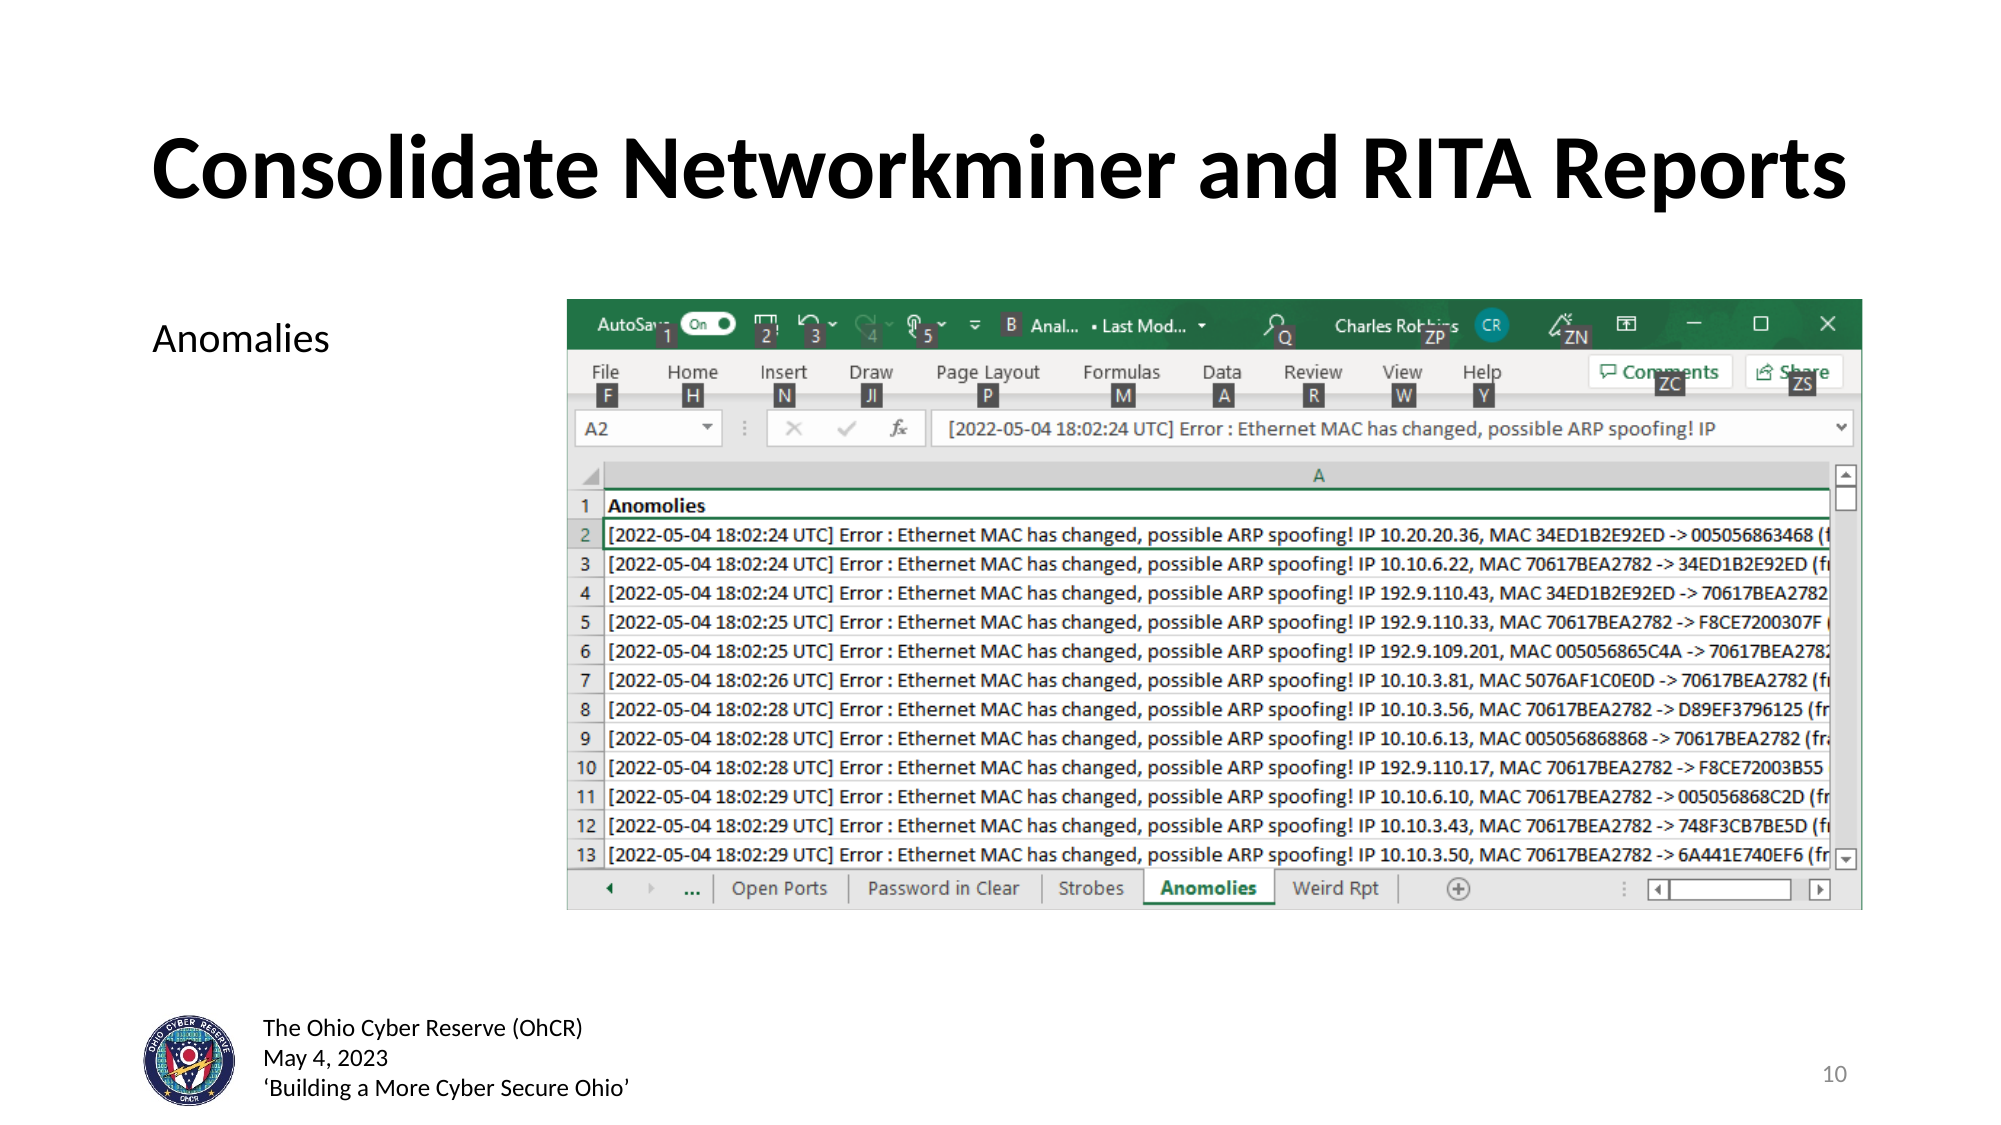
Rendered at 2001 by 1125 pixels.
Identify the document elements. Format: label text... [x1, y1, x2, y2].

text_box The Ohio Cyber Reserve (OhCR) May 4, 2023 ‘Building a More Cyber Secure Ohio’ [248, 1004, 648, 1109]
picture [566, 299, 1863, 911]
slide_number 10 [1412, 1042, 1863, 1103]
picture [140, 1013, 238, 1108]
list Anomalies [137, 299, 538, 967]
title Consolidate Networkminer and RITA Reports [137, 59, 1909, 278]
